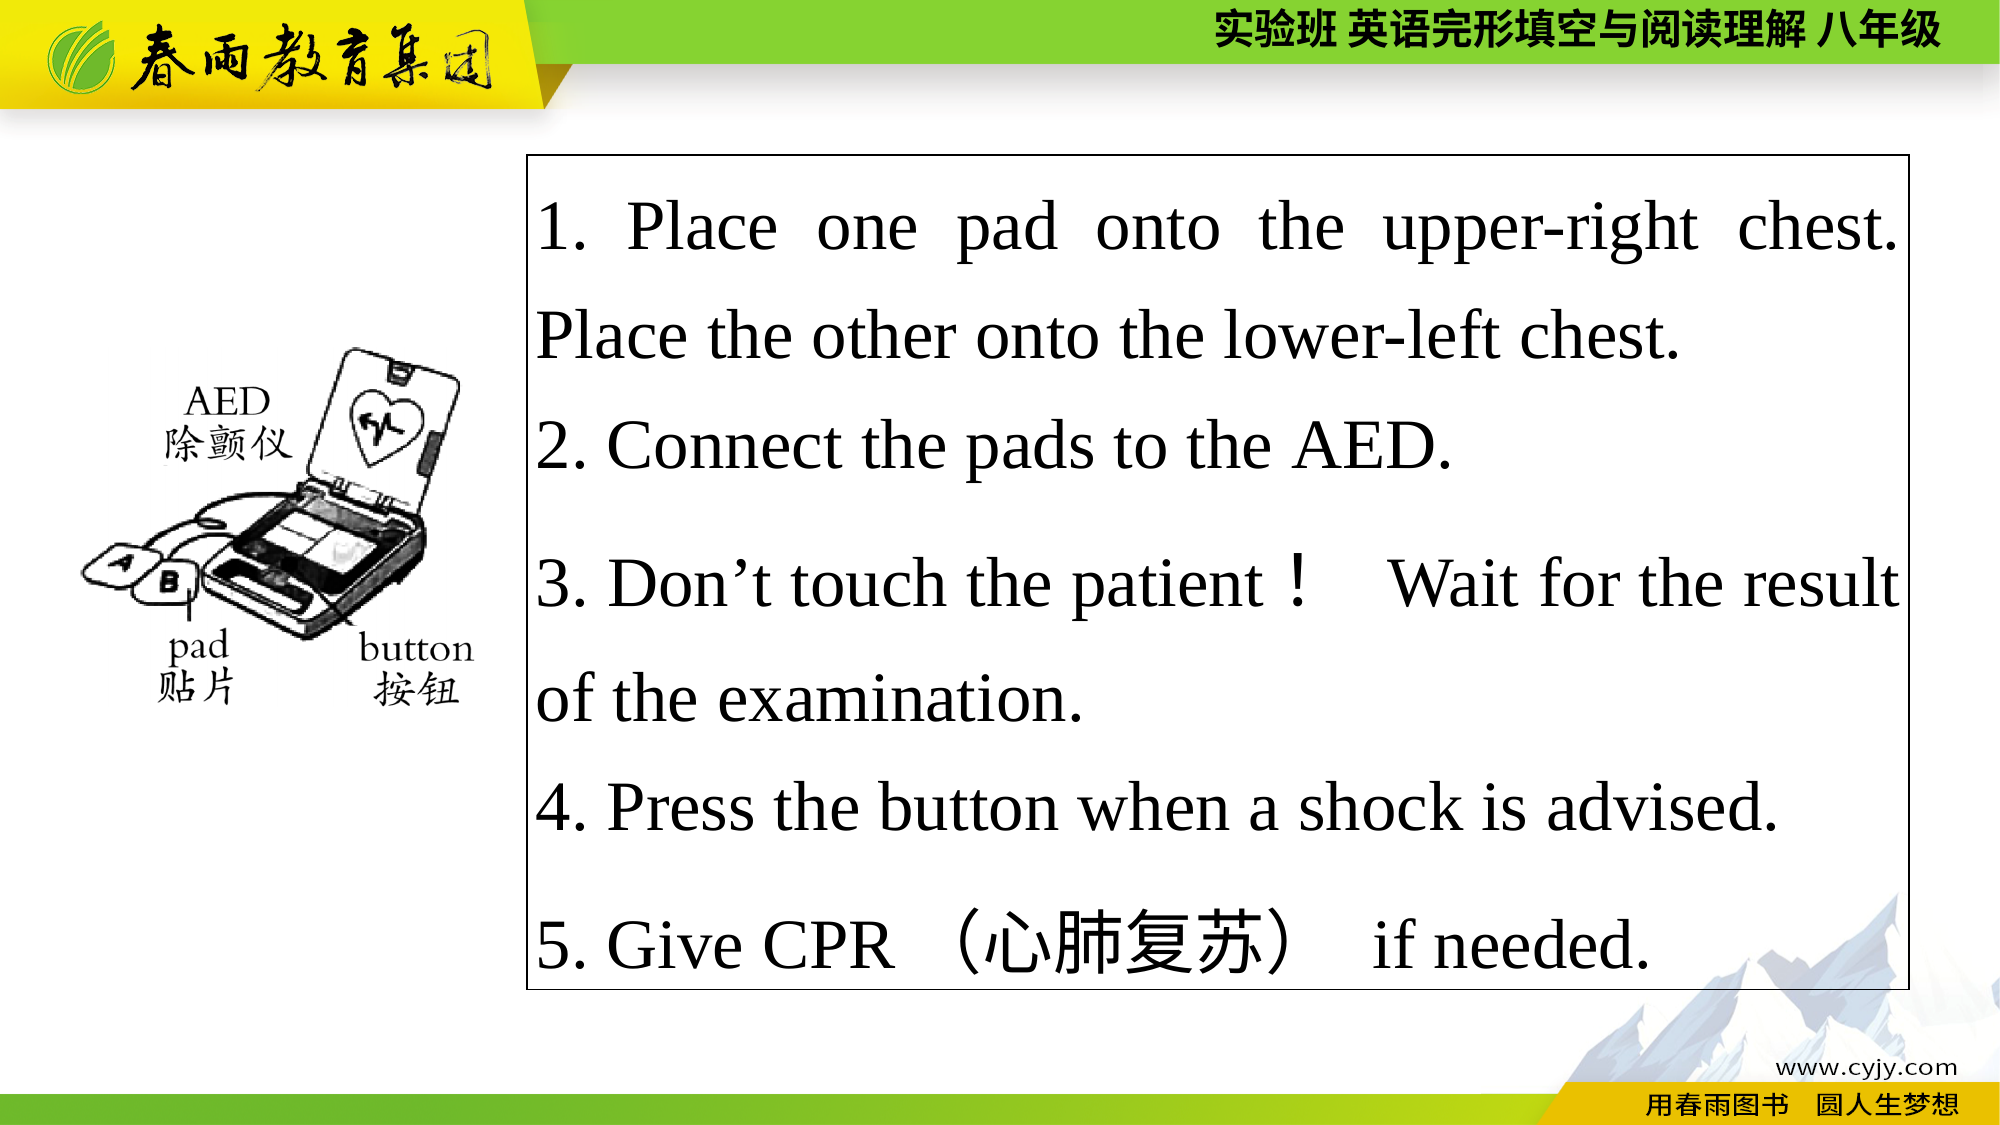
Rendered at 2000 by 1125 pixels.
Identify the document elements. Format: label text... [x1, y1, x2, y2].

picture [0, 0, 2000, 1125]
table_header 1. Place one pad onto the upper-right chest. Place the other onto the lower-left chest. 2. Connect the pads to the AED. 3. Don’t touch the patient！ Wait for the result of the examination. 4. Press the button when a shock is advised. 5. Give CPR（心肺复苏） if needed. [528, 156, 1908, 989]
